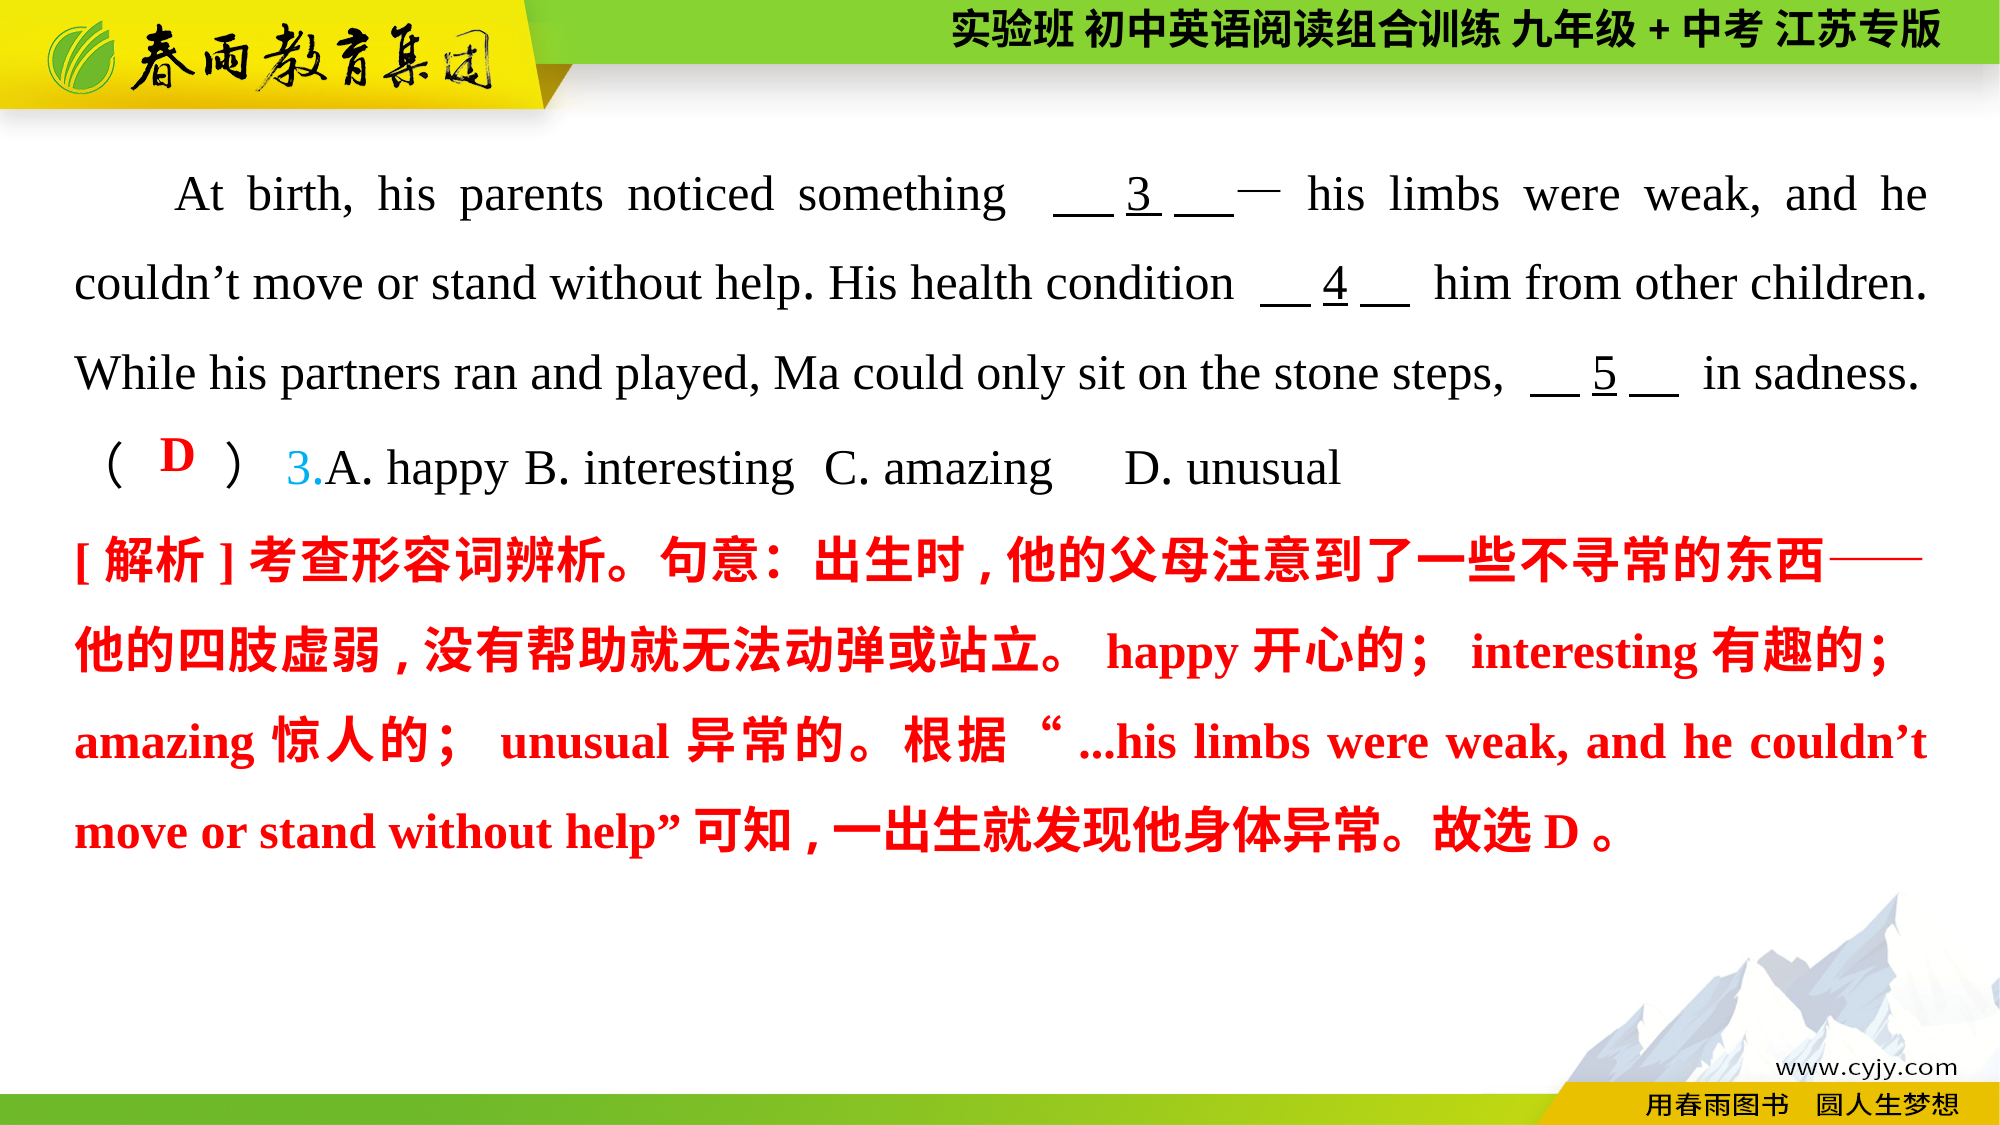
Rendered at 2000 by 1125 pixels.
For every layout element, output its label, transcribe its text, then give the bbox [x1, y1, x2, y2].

text_box （ ）3.A. happy B. interesting C. amazing D. unusual [59, 397, 1944, 490]
text_box [解析]考查形容词辨析。句意：出生时,他的父母注意到了一些不寻常的东西——他的四肢虚弱,没有帮助就无法动弹或站立。happy开心的；interesting有趣的；amazing惊人的；unusual异常的。根据“...his limbs were weak, and he couldn’t move or stand without help”可知,一出生就发现他身体异常。故选D。 [59, 490, 1944, 866]
text_box D [145, 414, 212, 490]
list At birth, his parents noticed something 3 —his limbs were weak, and he couldn’t move or stand without help. His health condition 4 him from other children. While his partners ran and played, Ma could only sit on the stone steps, 5 in sadness. [59, 122, 1944, 397]
picture [0, 0, 2000, 1125]
